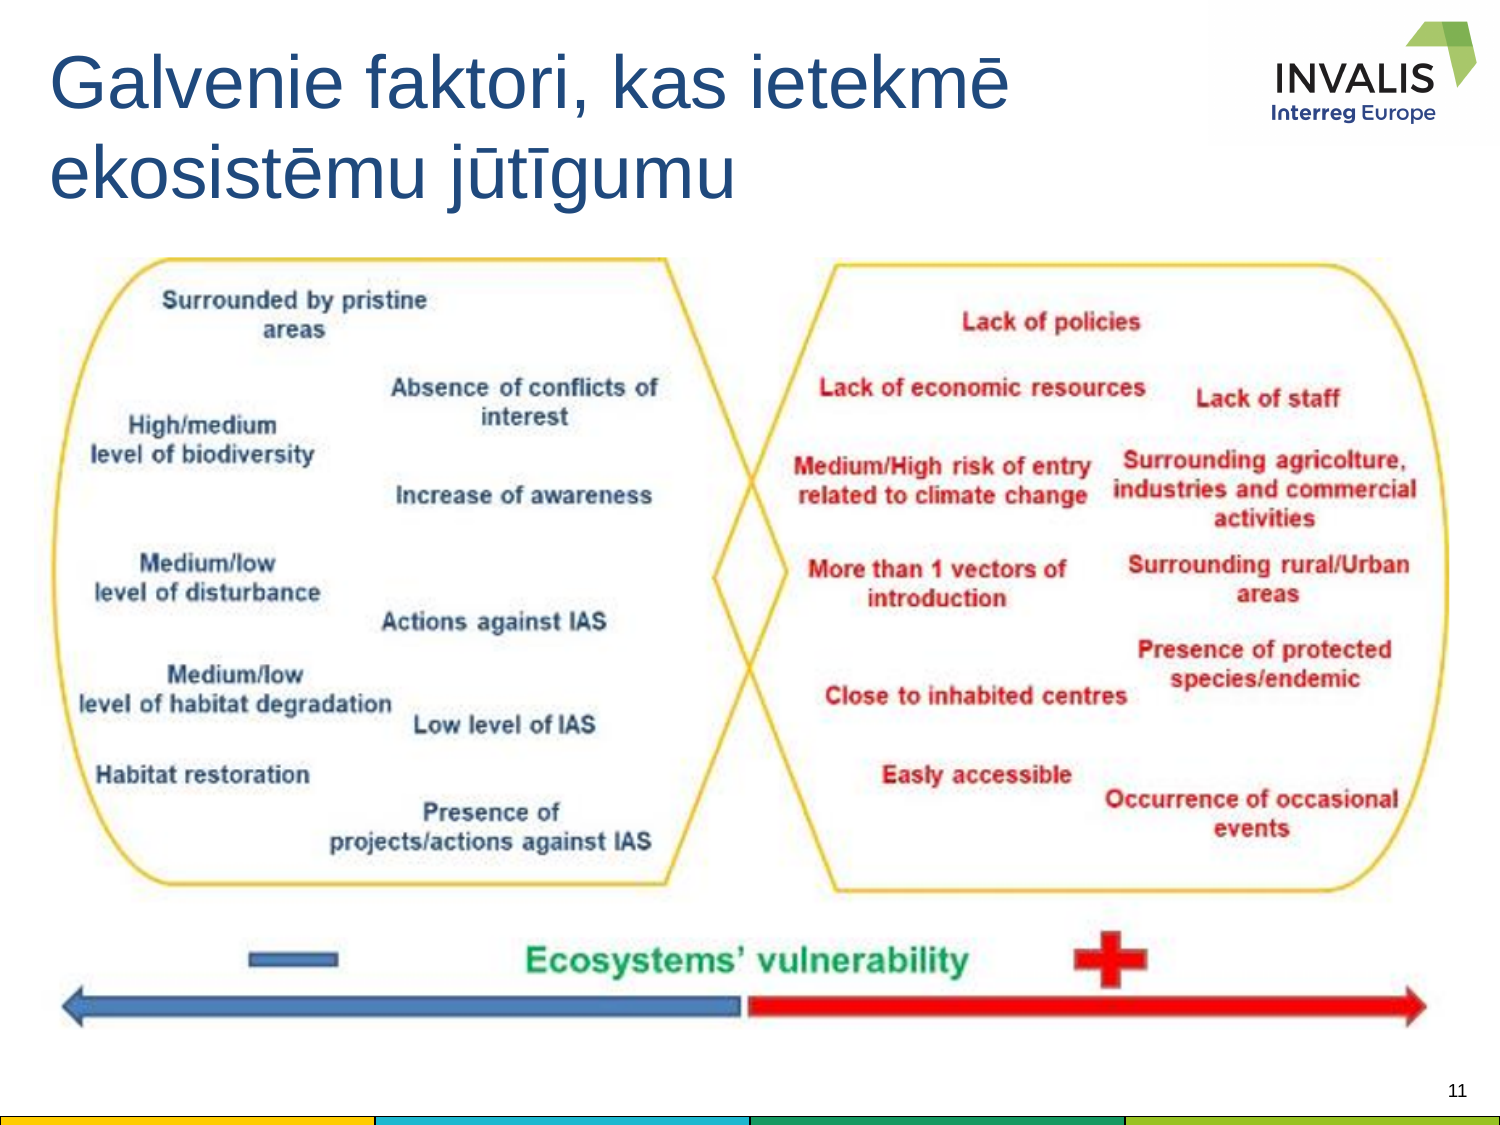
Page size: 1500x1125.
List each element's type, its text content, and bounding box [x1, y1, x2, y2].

picture [1208, 0, 1500, 146]
picture [34, 256, 1473, 1041]
title Galvenie faktori, kas ietekmē ekosistēmu jūtīgumu [34, 18, 1385, 229]
